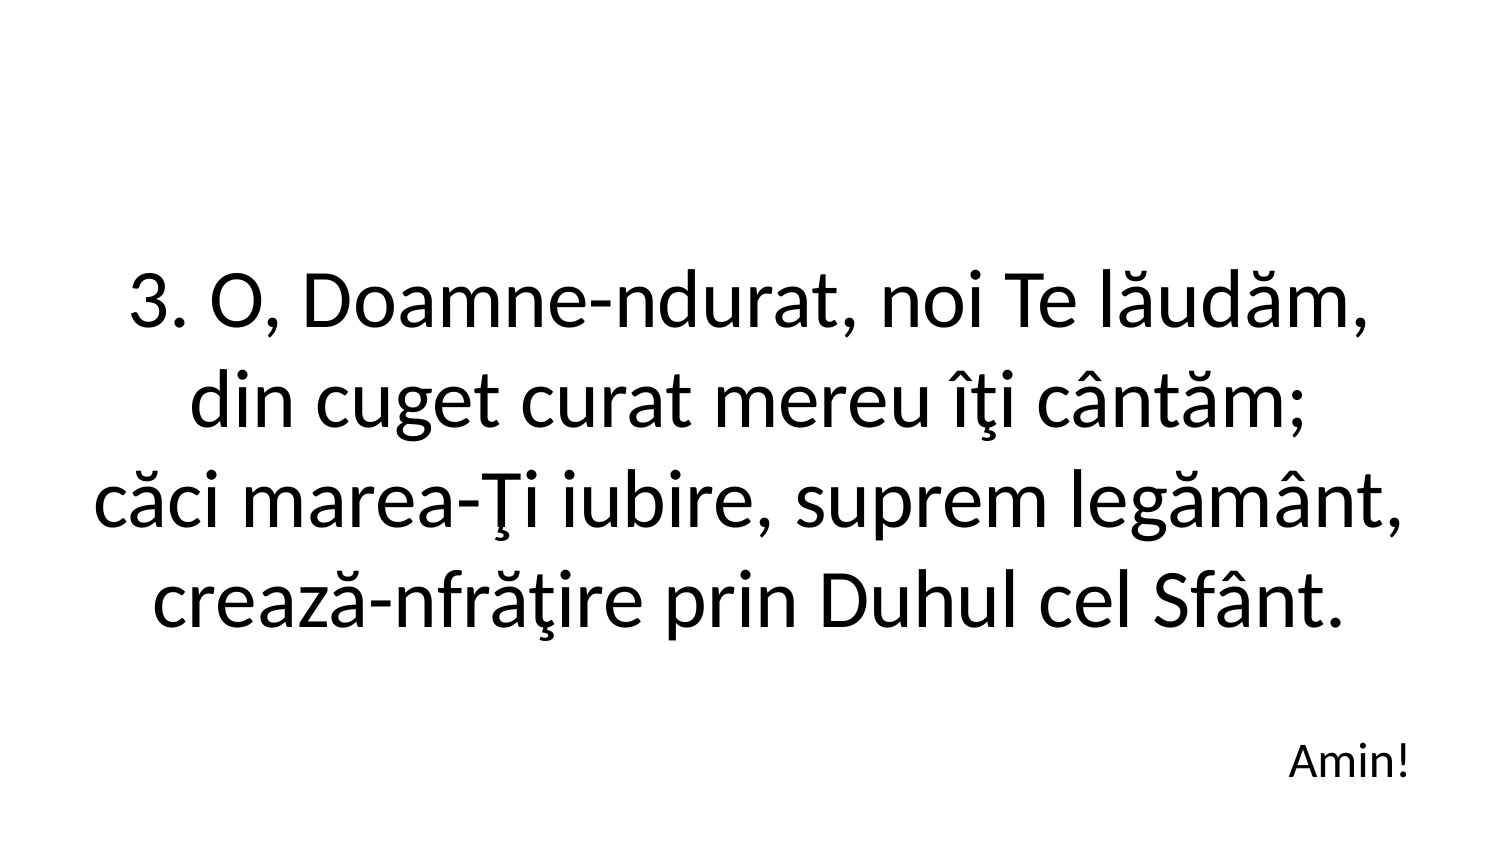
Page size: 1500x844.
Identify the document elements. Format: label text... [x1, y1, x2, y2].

text_box Amin! [1273, 674, 1427, 795]
text_box 3. O, Doamne-ndurat, noi Te lăudăm, din cuget curat mereu îţi cântăm; căci marea-Ţi iubire, suprem legământ, crează-nfrăţire prin Duhul cel Sfânt. [78, 192, 1422, 652]
